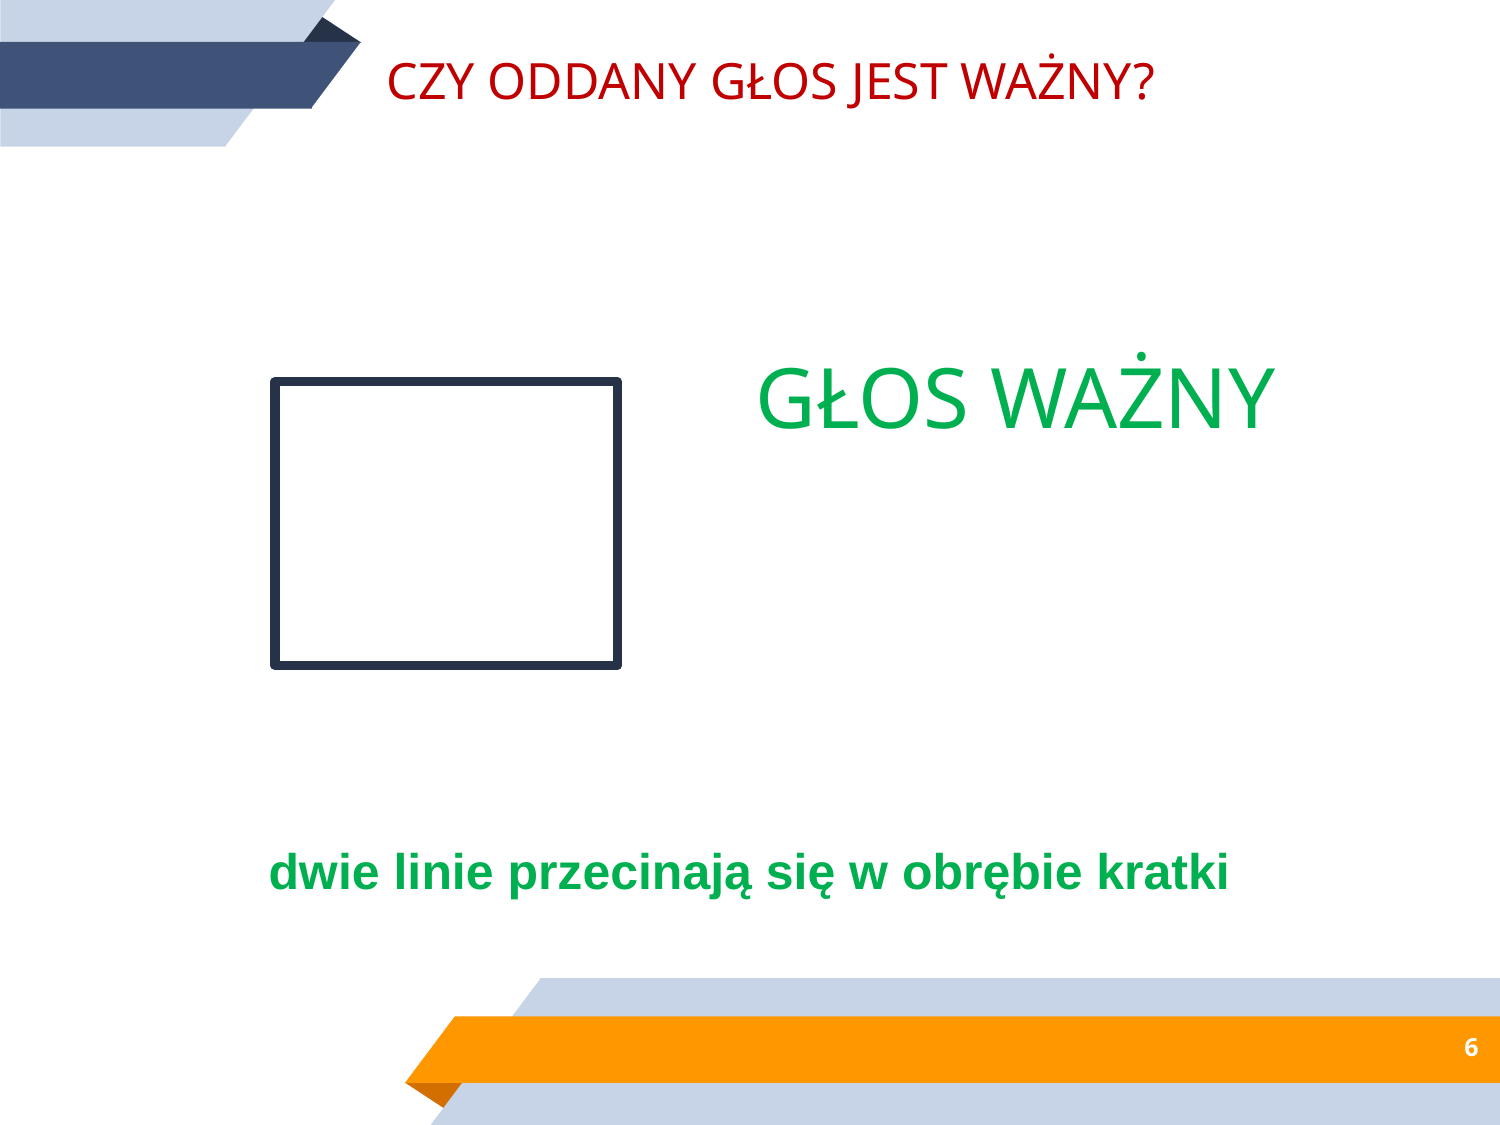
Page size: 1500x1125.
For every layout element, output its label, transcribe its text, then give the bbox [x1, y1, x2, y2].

text_box [273, 380, 619, 667]
slide_number 6 [1249, 1014, 1494, 1084]
text_box CZY ODDANY GŁOS JEST WAŻNY? [371, 42, 1388, 118]
text_box dwie linie przecinają się w obrębie kratki [253, 831, 1500, 907]
text_box GŁOS WAŻNY [714, 338, 1317, 453]
